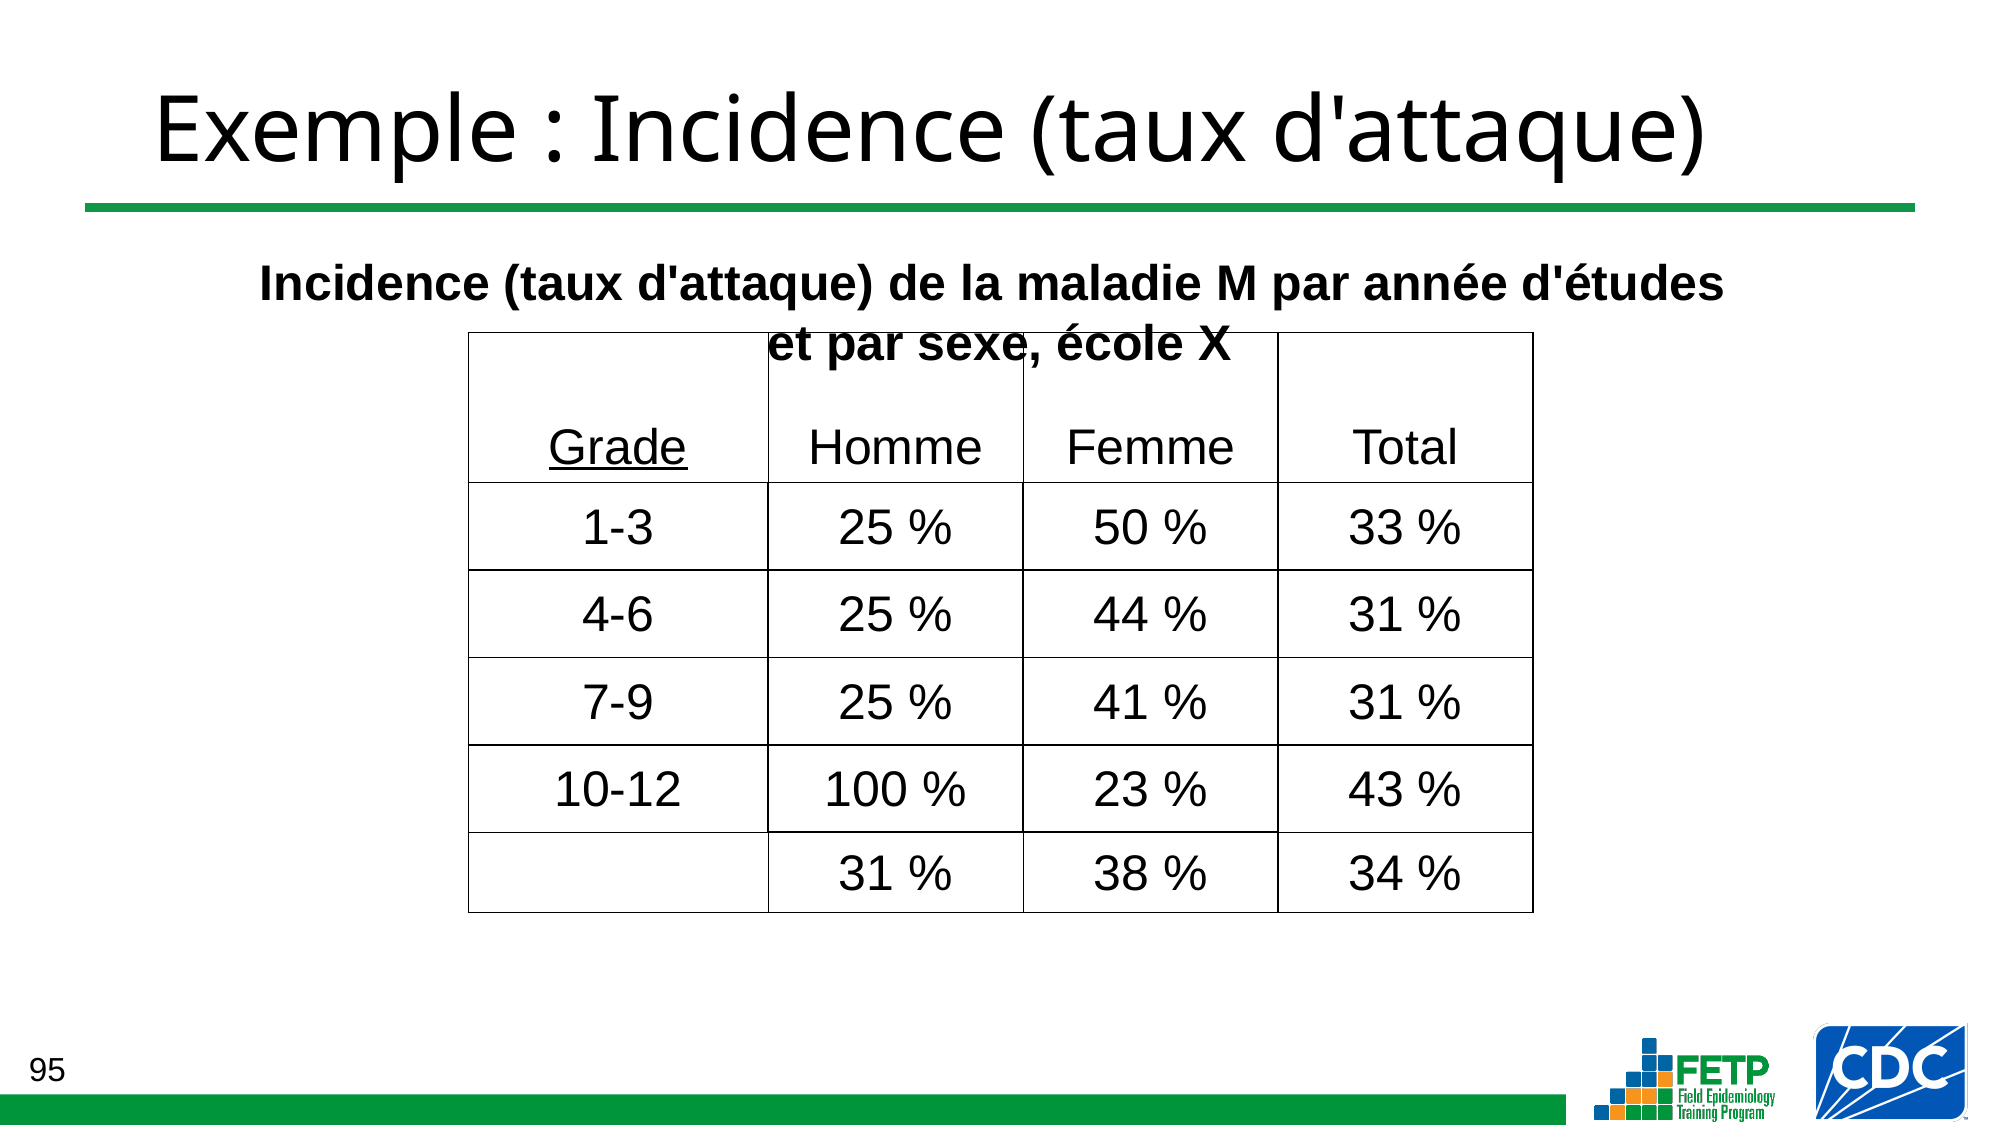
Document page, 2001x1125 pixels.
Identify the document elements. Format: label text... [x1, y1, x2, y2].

table_header Femme [1024, 333, 1277, 482]
table_cell 10-12 [469, 746, 767, 832]
table_cell 34 % [1279, 833, 1532, 912]
table_cell 23 % [1024, 746, 1277, 831]
table_cell 41 % [1024, 658, 1277, 744]
table_cell 4-6 [469, 571, 767, 657]
table_cell 33 % [1279, 483, 1532, 569]
table_cell 50 % [1024, 483, 1277, 569]
table_cell 25 % [769, 571, 1022, 657]
table_cell 31 % [1279, 571, 1532, 657]
table_cell 7-9 [469, 658, 767, 744]
table_header Total [1279, 333, 1532, 482]
table_cell 100 % [769, 746, 1022, 831]
picture [1594, 1038, 1775, 1122]
table_cell 25 % [769, 658, 1022, 744]
table_cell 1-3 [469, 483, 767, 569]
title Exemple : Incidence (taux d'attaque) [137, 75, 1863, 207]
table_header Grade [469, 333, 768, 482]
table_cell 31 % [769, 833, 1023, 912]
table_cell 44 % [1024, 571, 1277, 657]
table_cell [469, 833, 768, 912]
table_header Homme [769, 333, 1023, 482]
picture [1813, 1023, 1968, 1122]
table_cell 43 % [1279, 746, 1532, 832]
table_cell 25 % [769, 483, 1022, 569]
table_cell 31 % [1279, 658, 1532, 744]
table_cell 38 % [1024, 833, 1277, 912]
list Incidence (taux d'attaque) de la maladie M par année d'études et par sexe, école X [137, 242, 1863, 1004]
